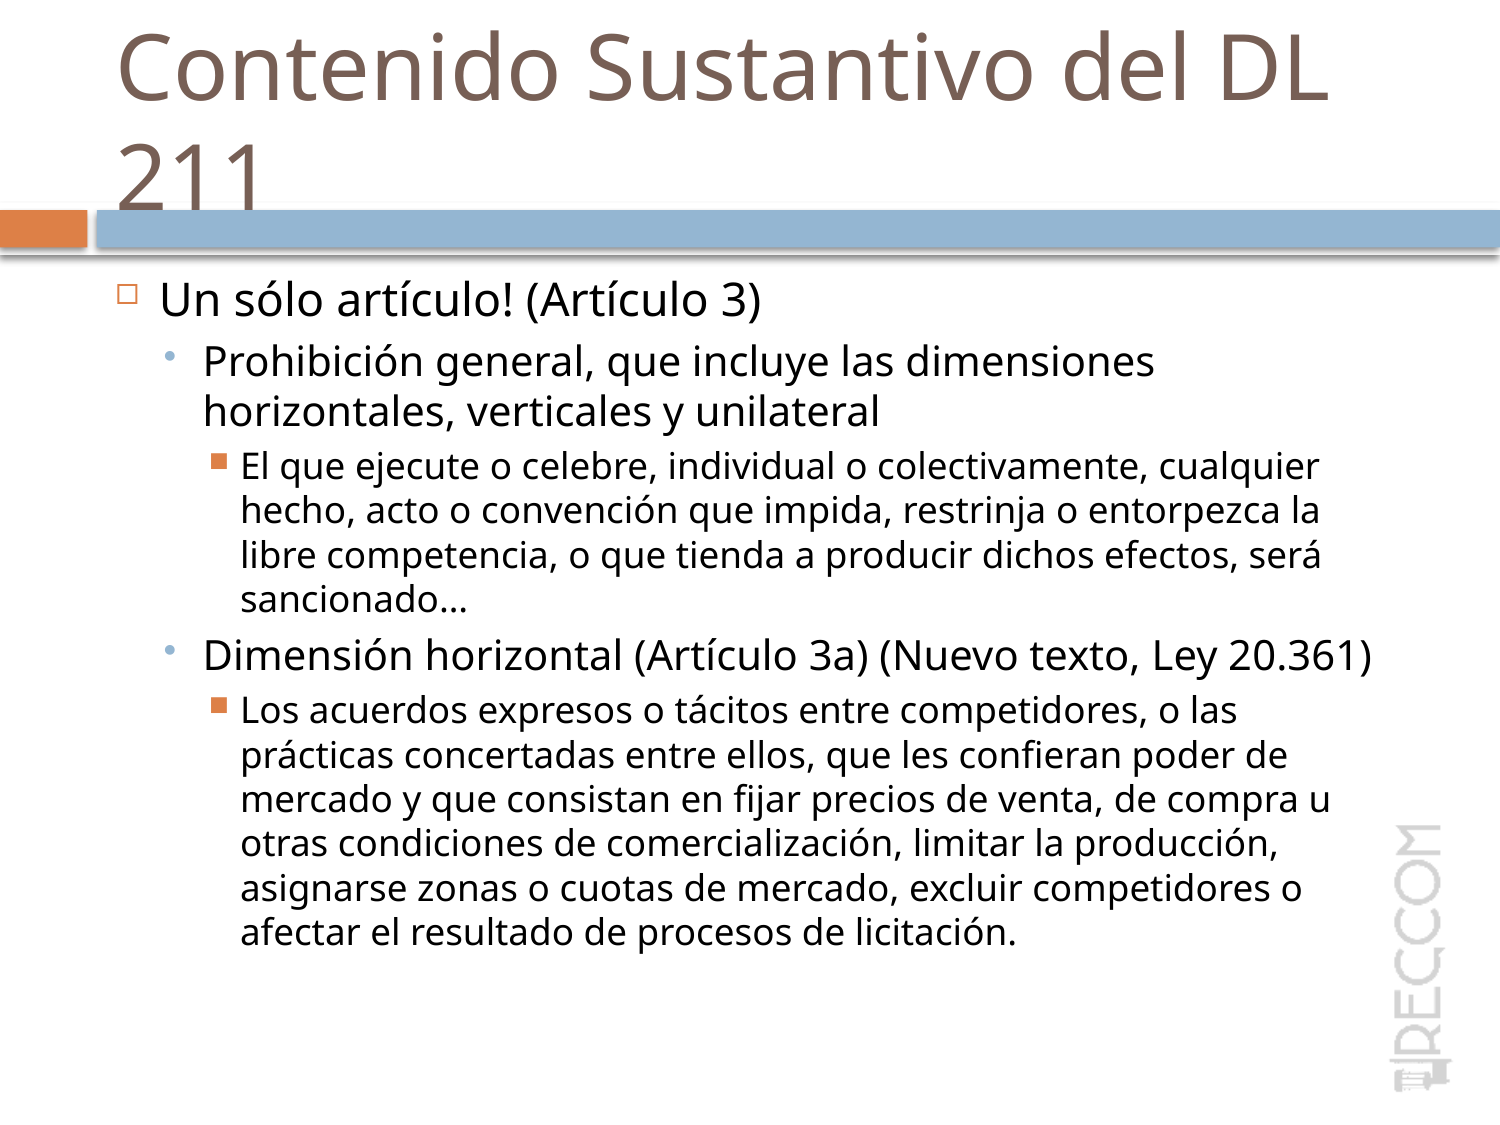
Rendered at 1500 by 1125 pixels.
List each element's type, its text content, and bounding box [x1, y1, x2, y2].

list Un sólo artículo! (Artículo 3) Prohibición general, que incluye las dimensiones horizontales, verticales y unilateral El que ejecute o celebre, individual o colectivamente, cualquier hecho, acto o convención que impida, restrinja o entorpezca la libre competencia, o que tienda a producir dichos efectos, será sancionado… Dimensión horizontal (Artículo 3a) (Nuevo texto, Ley 20.361) Los acuerdos expresos o tácitos entre competidores, o las prácticas concertadas entre ellos, que les confieran poder de mercado y que consistan en fijar precios de venta, de compra u otras condiciones de comercialización, limitar la producción, asignarse zonas o cuotas de mercado, excluir competidores o afectar el resultado de procesos de licitación. [100, 262, 1400, 1000]
title Contenido Sustantivo del DL 211 [100, 37, 1438, 200]
